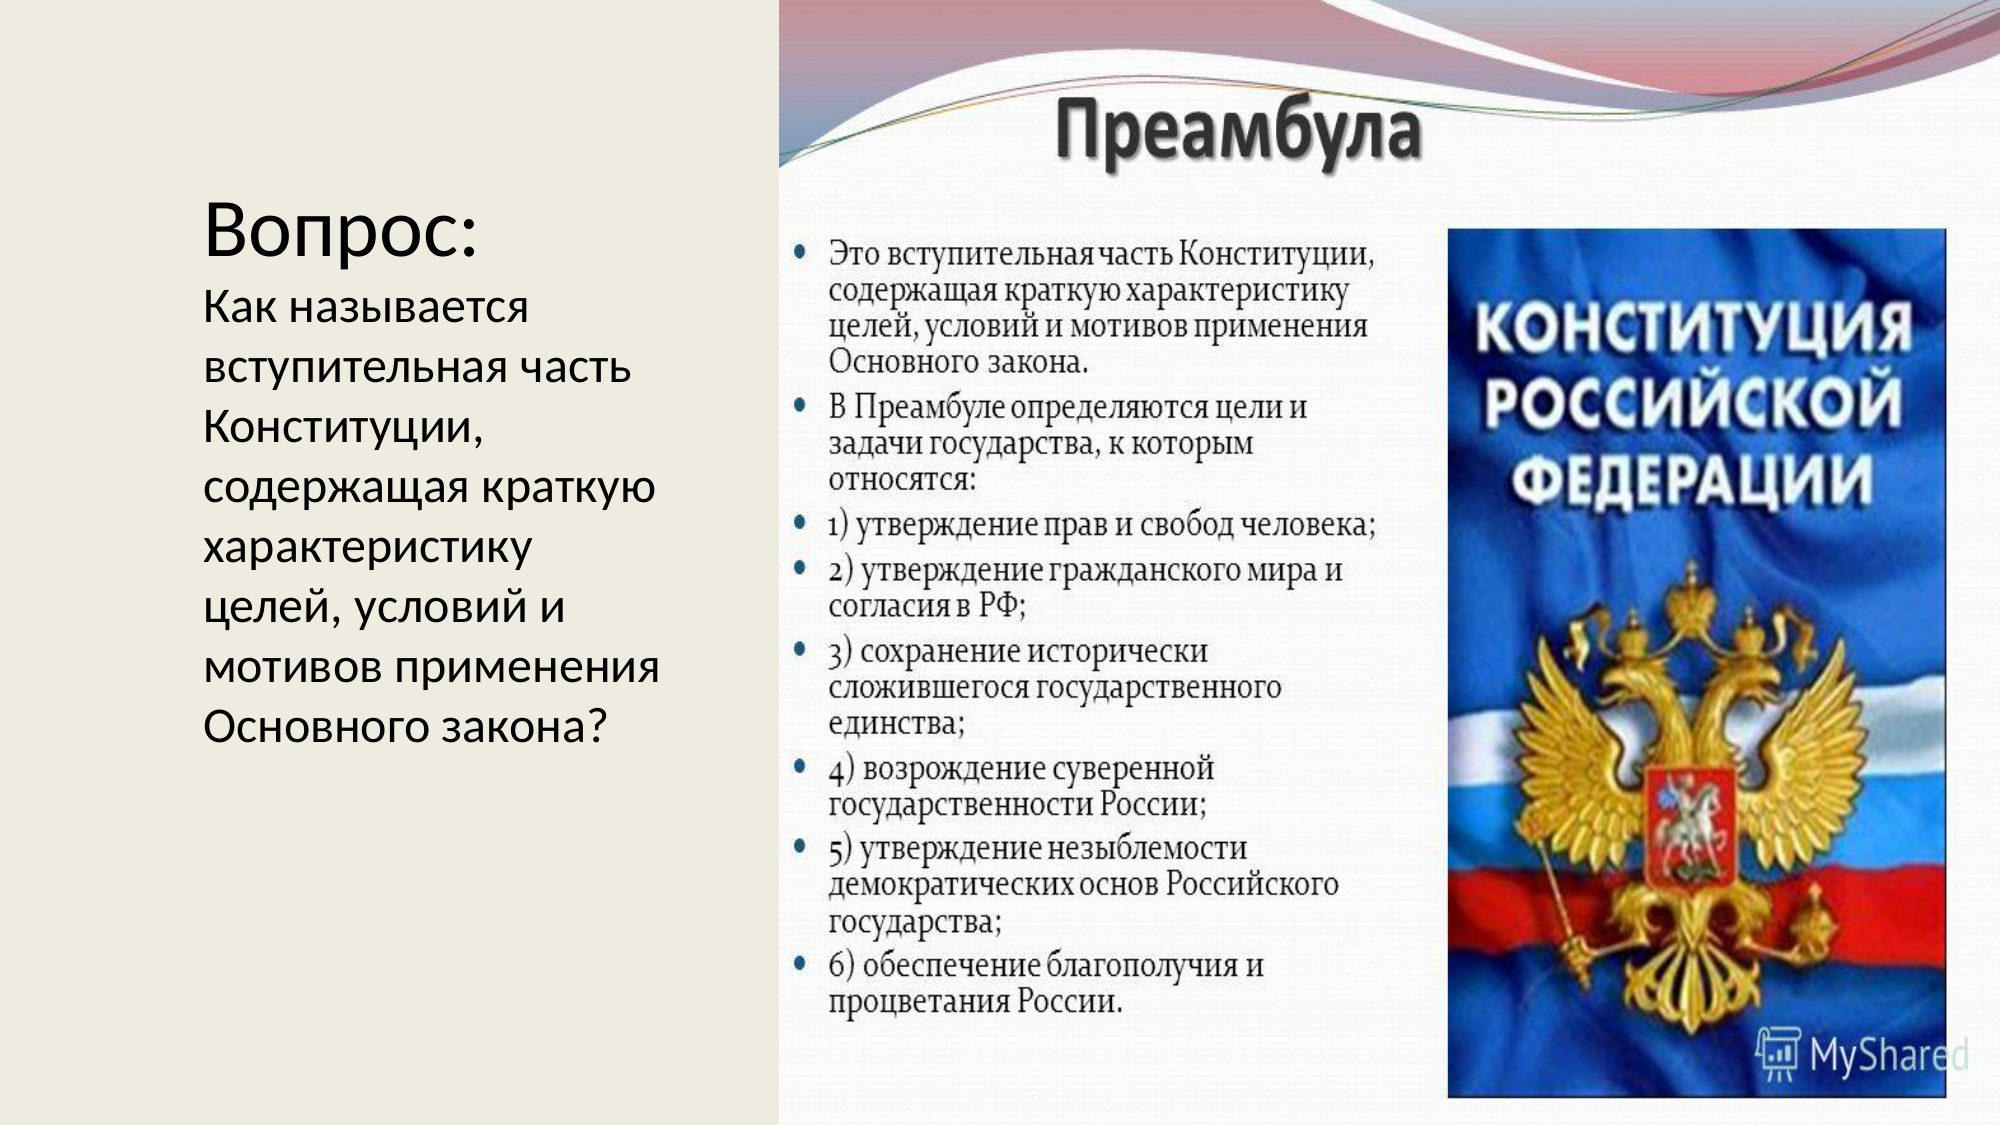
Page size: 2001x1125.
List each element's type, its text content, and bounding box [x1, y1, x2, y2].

picture [779, 0, 2000, 1125]
text_box Вопрос: Как называется вступительная часть Конституции, содержащая краткую характеристику целей, условий и мотивов применения Основного закона? [188, 165, 697, 761]
